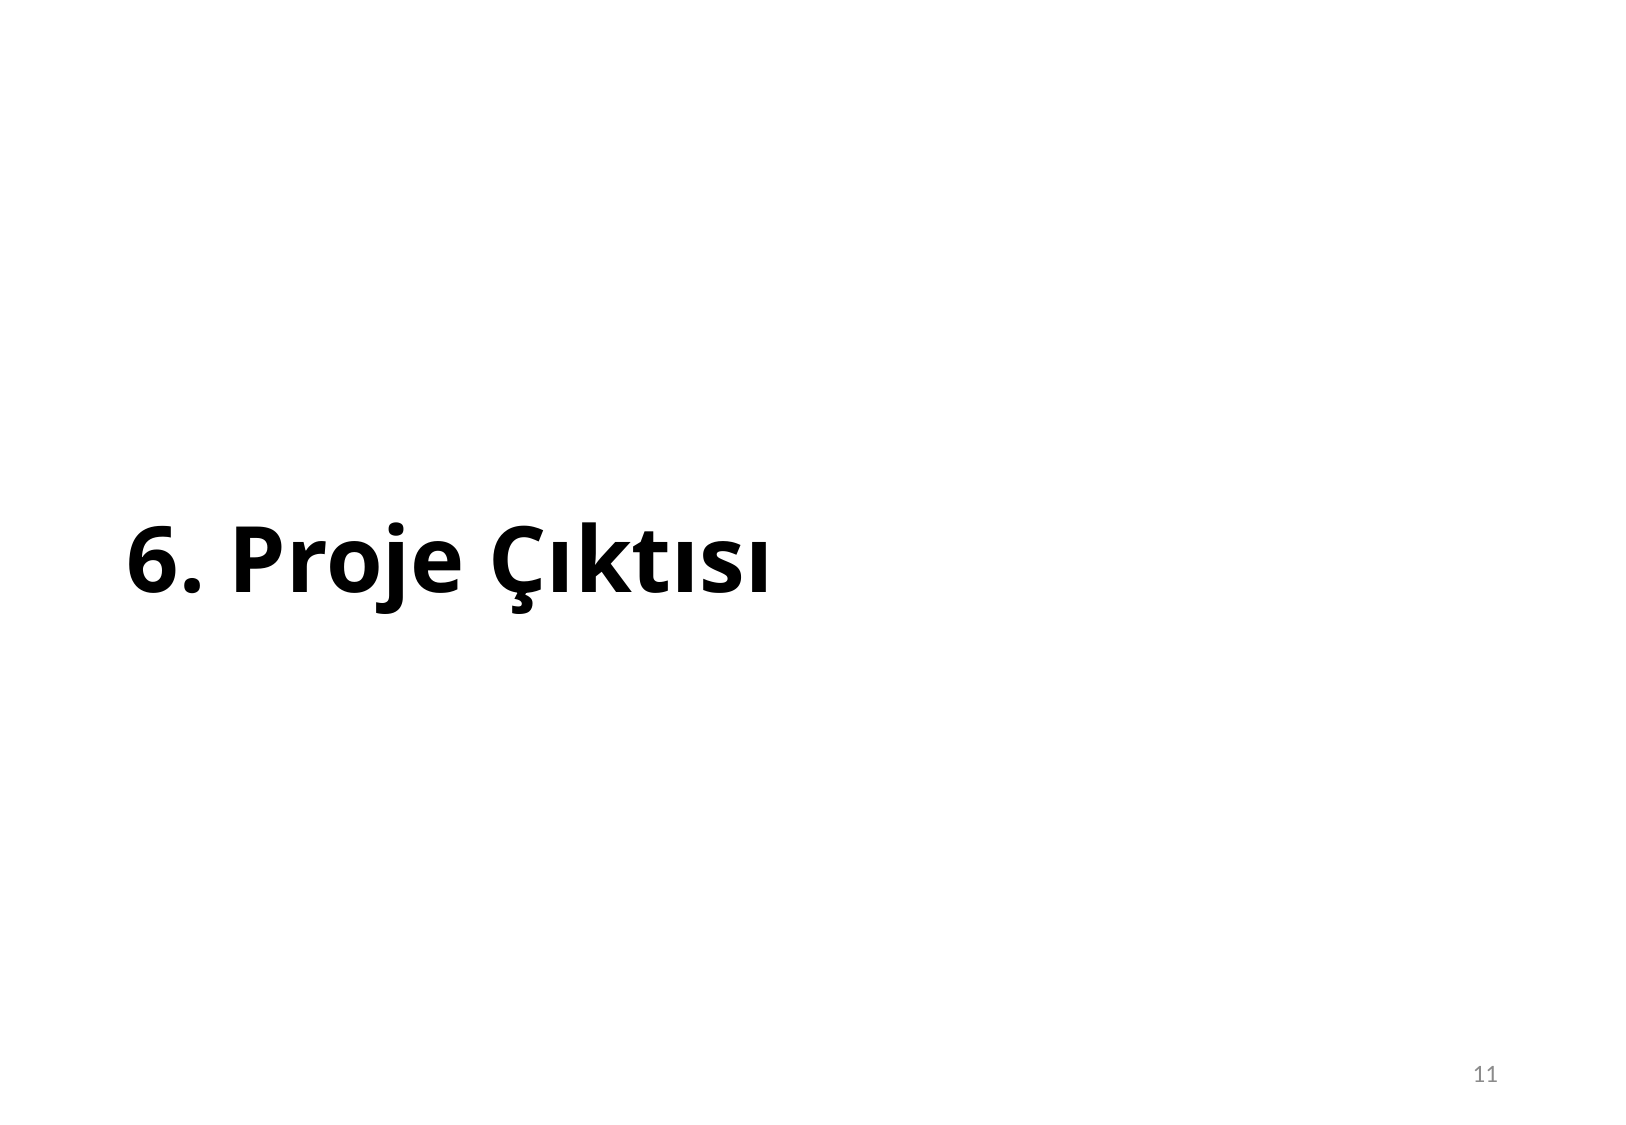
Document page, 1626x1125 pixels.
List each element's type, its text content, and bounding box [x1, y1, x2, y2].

slide_number 11 [1147, 1042, 1514, 1103]
title 6. Proje Çıktısı [111, 223, 1514, 902]
